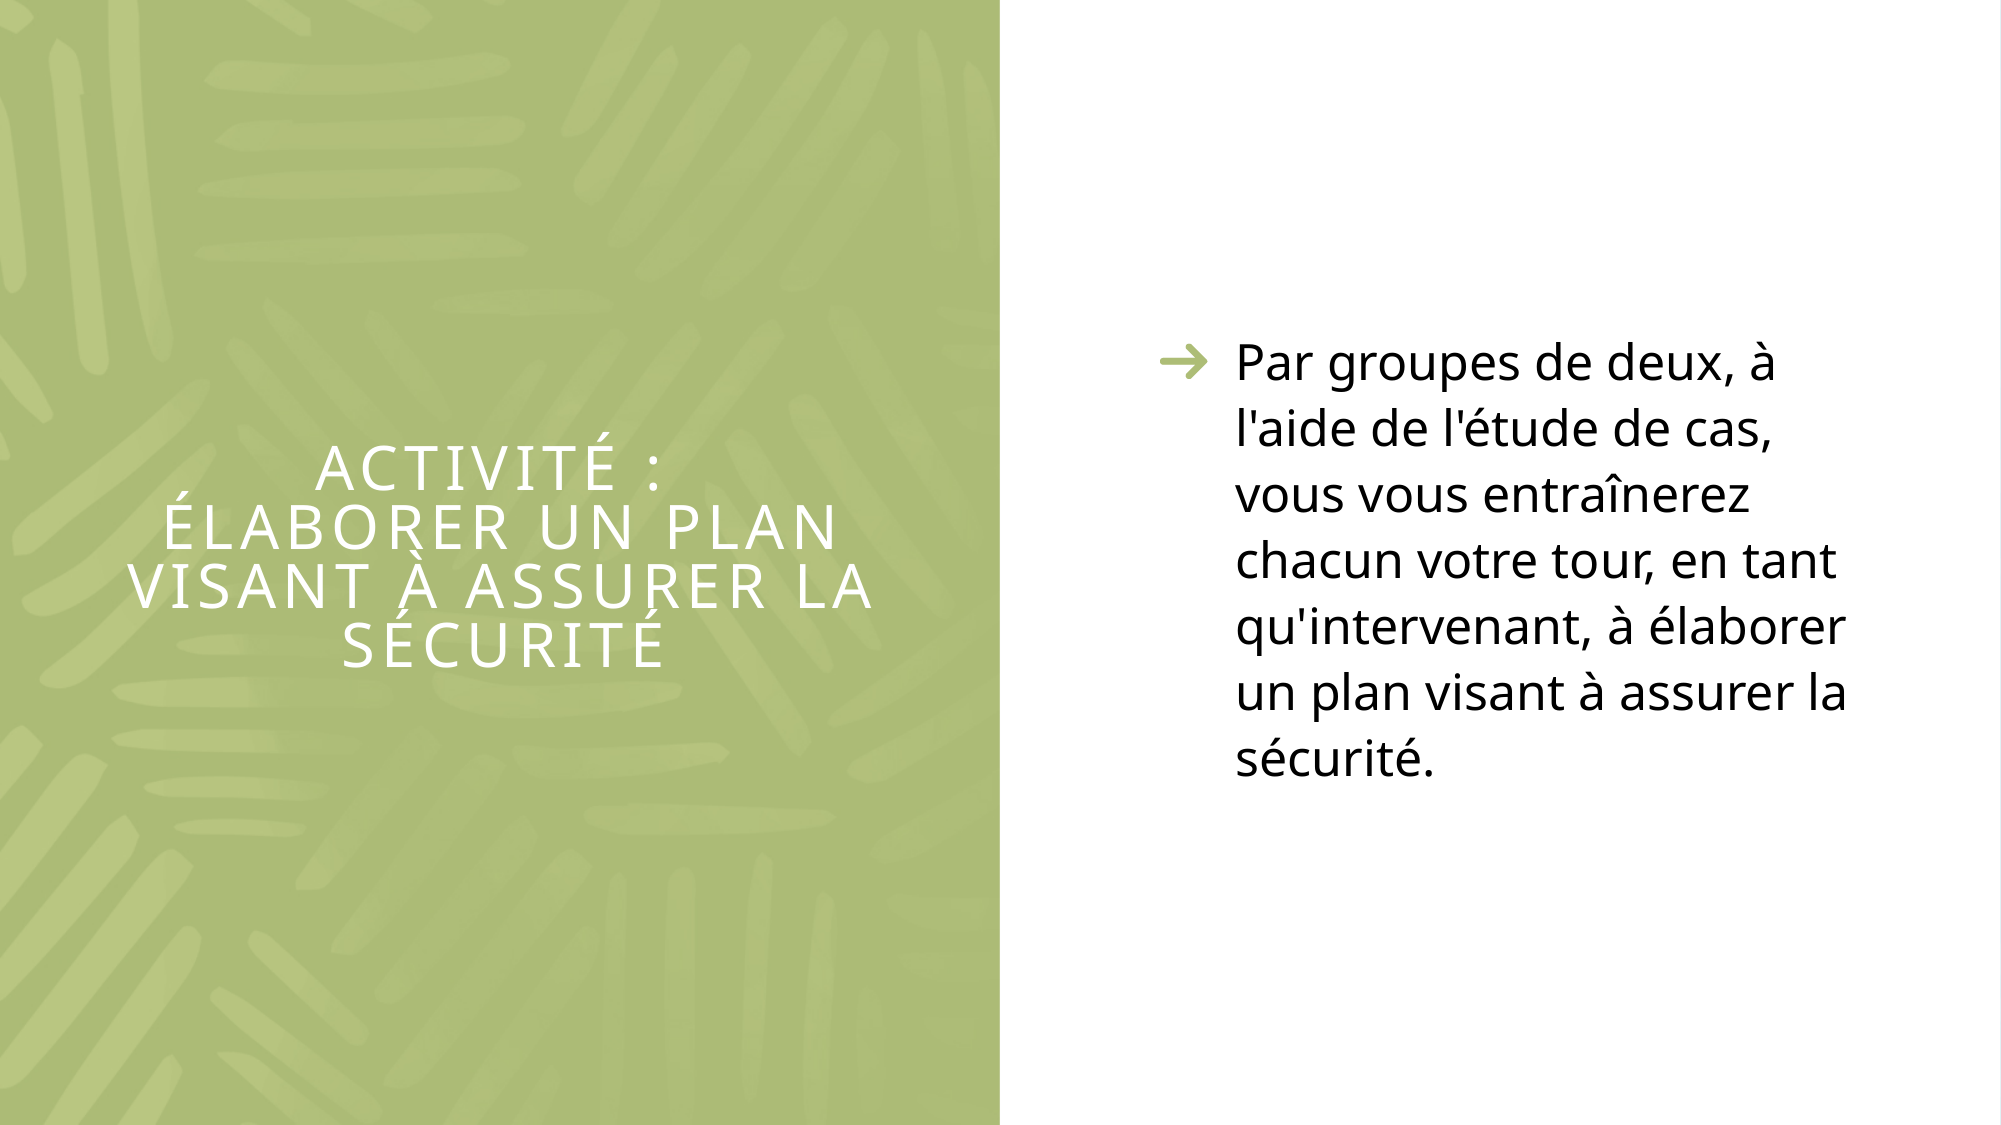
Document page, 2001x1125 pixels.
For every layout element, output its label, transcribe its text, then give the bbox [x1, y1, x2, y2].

picture [0, 0, 2001, 1125]
list Par groupes de deux, à l'aide de l'étude de cas, vous vous entraînerez chacun votre tour, en tant qu'intervenant, à élaborer un plan visant à assurer la sécurité. [1152, 140, 1888, 971]
title ACTIVITÉ : ÉLABORER UN PLAN VISANT À ASSURER LA SÉCURITÉ [111, 434, 895, 688]
